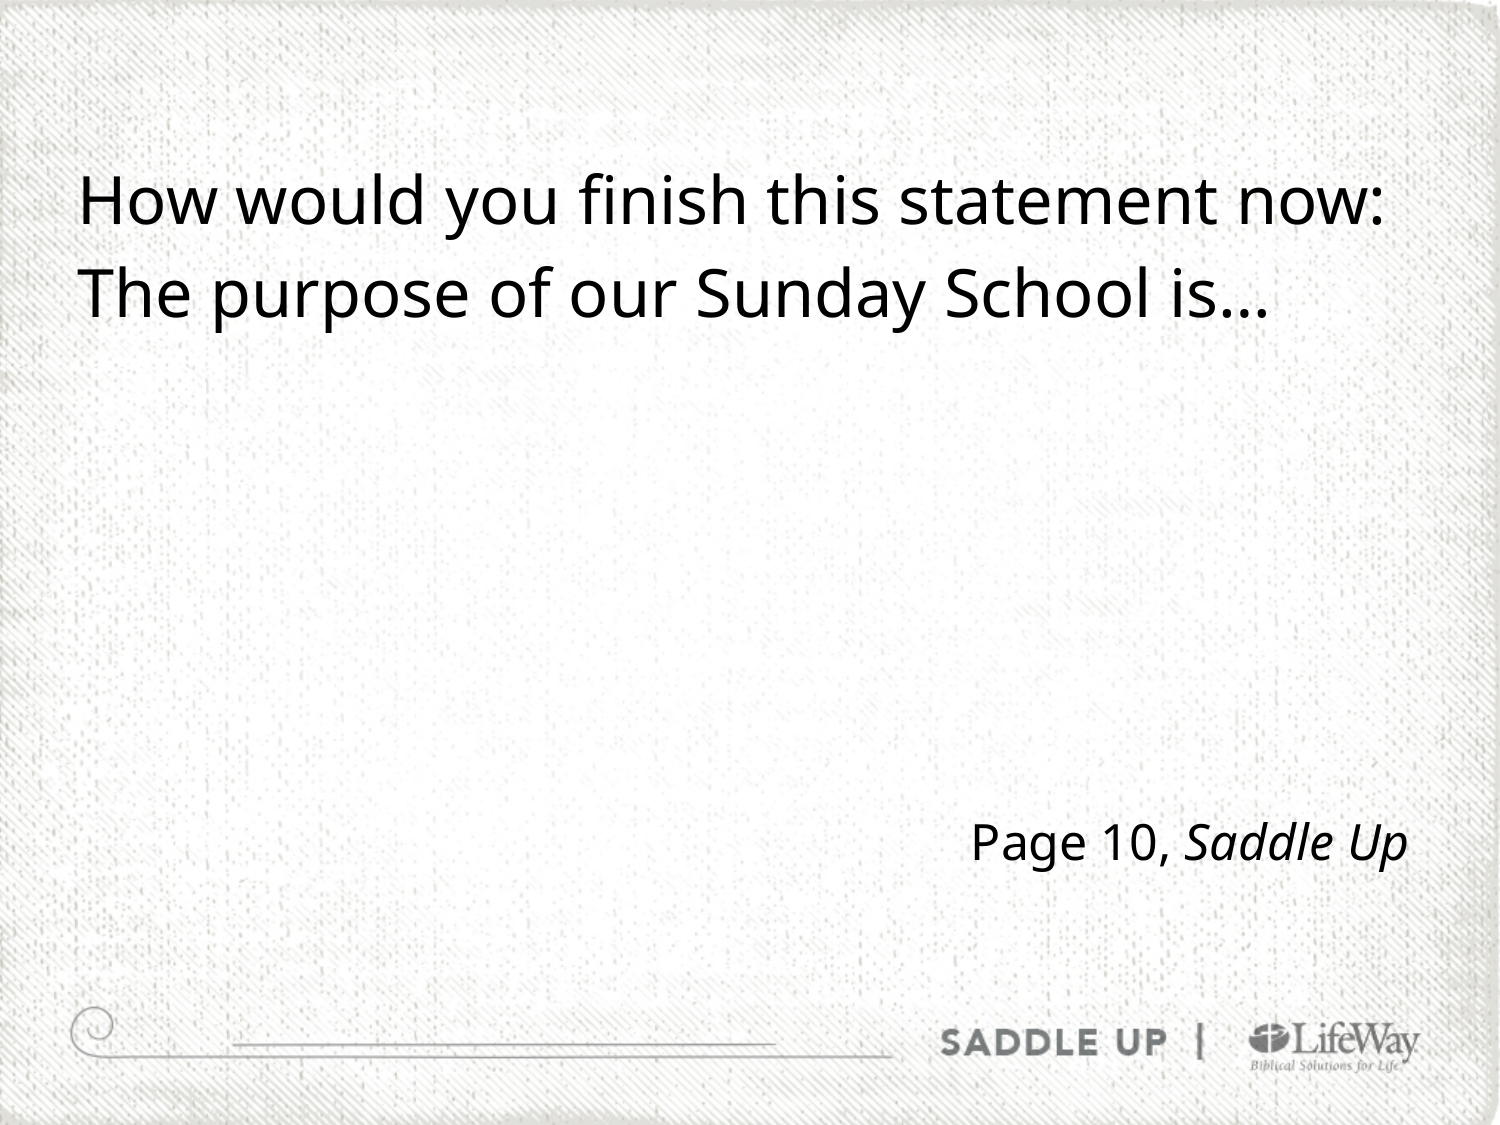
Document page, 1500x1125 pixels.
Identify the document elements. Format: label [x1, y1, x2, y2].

list [0, 0, 1500, 1125]
